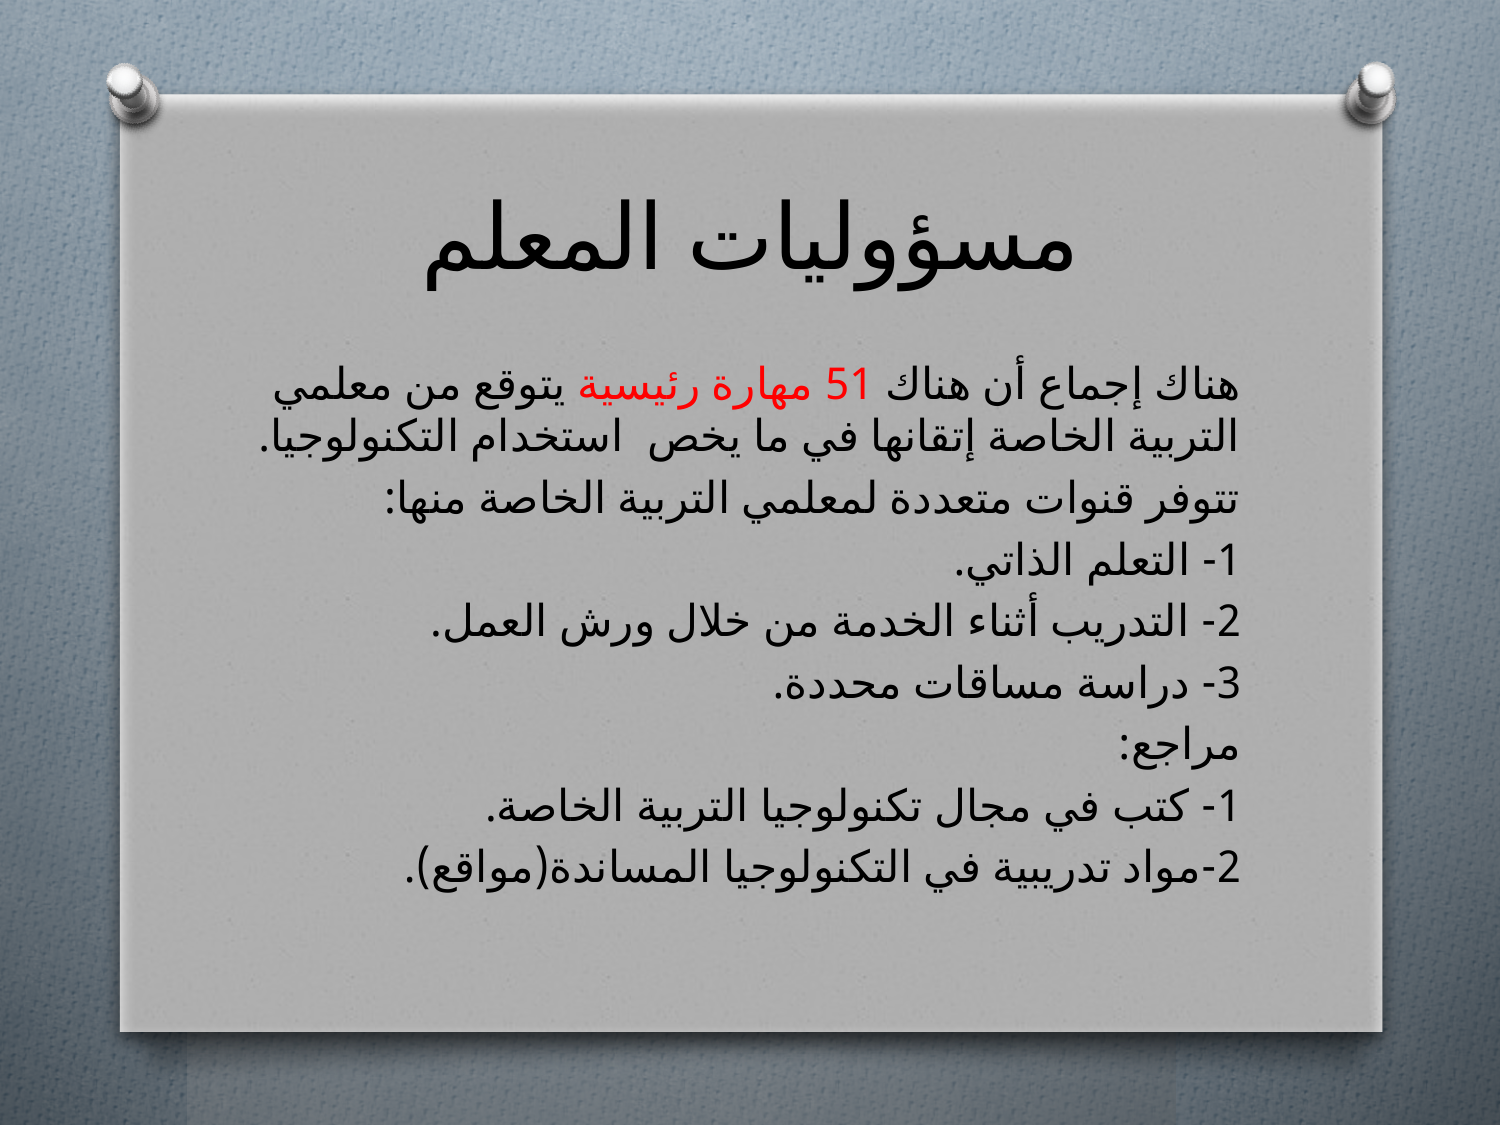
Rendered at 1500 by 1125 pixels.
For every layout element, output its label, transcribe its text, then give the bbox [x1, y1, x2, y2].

picture [1317, 35, 1439, 156]
title مسؤوليات المعلم [179, 134, 1323, 332]
picture [75, 29, 198, 153]
list هناك إجماع أن هناك 51 مهارة رئيسية يتوقع من معلمي التربية الخاصة إتقانها في ما يخص استخدام التكنولوجيا. تتوفر قنوات متعددة لمعلمي التربية الخاصة منها: 1- التعلم الذاتي. 2- التدريب أثناء الخدمة من خلال ورش العمل. 3- دراسة مساقات محددة. مراجع: 1- كتب في مجال تكنولوجيا التربية الخاصة. 2-مواد تدريبية في التكنولوجيا المساندة(مواقع). [240, 347, 1257, 939]
